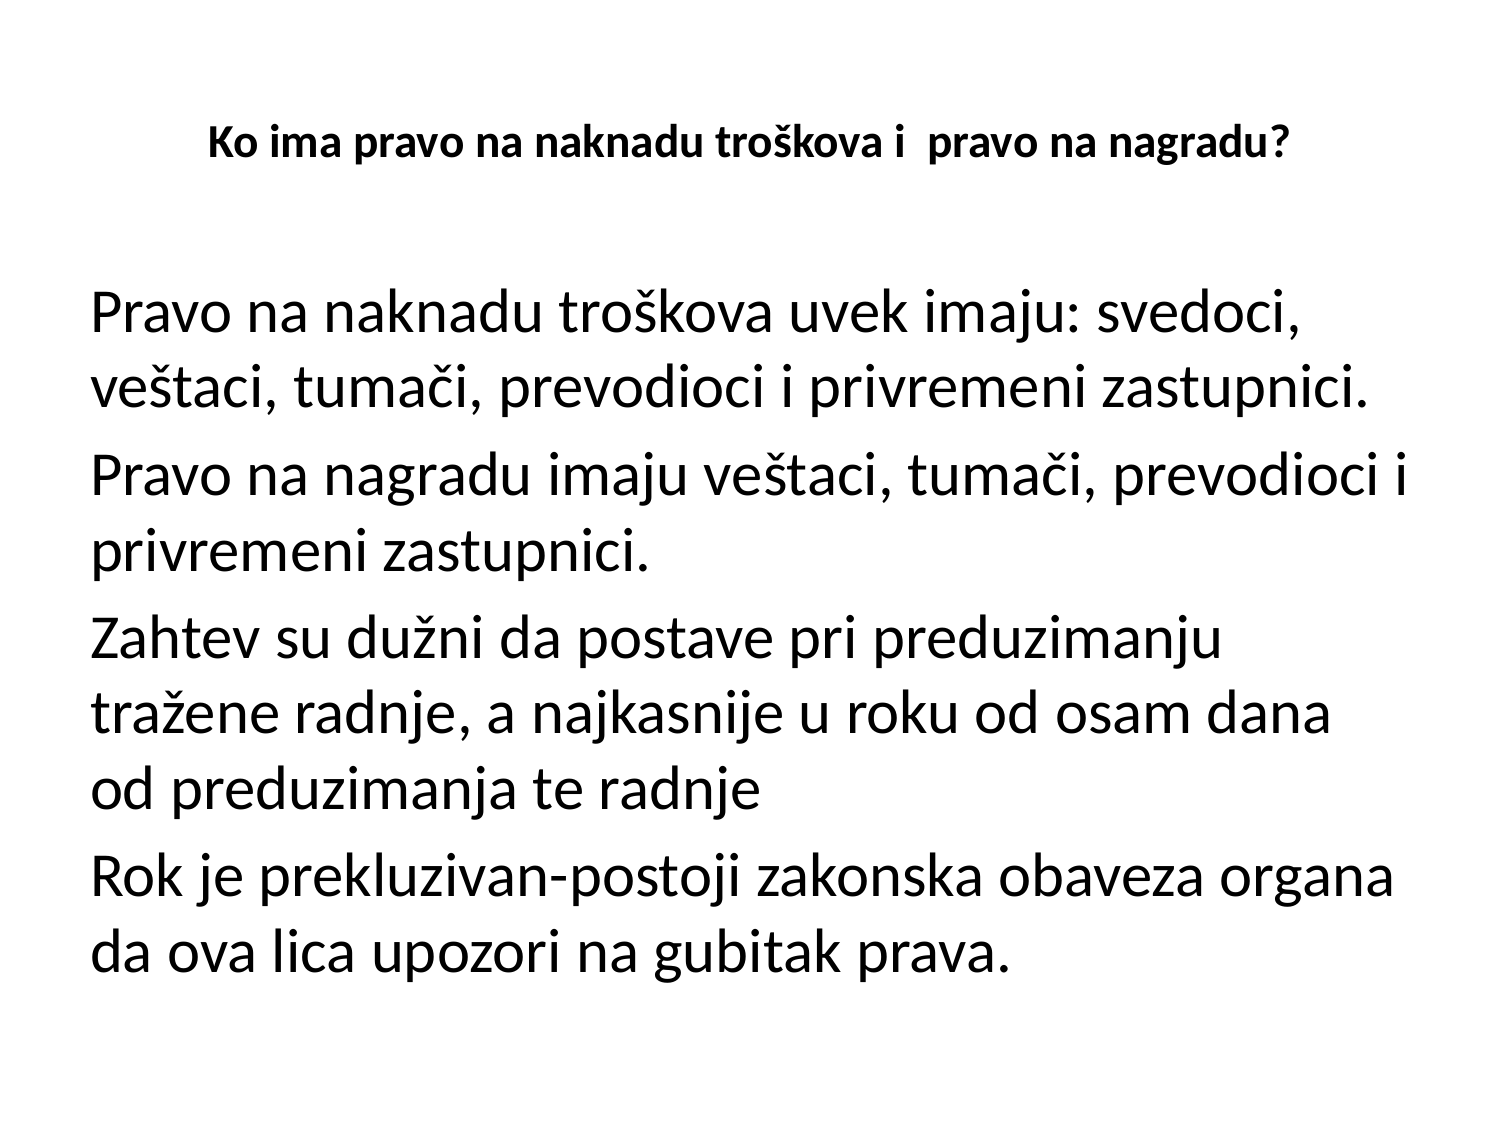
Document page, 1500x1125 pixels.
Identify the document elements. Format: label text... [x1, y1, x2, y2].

list Pravo na naknadu troškova uvek imaju: svedoci, veštaci, tumači, prevodioci i privremeni zastupnici. Pravo na nagradu imaju veštaci, tumači, prevodioci i privremeni zastupnici. Zahtev su dužni da postave pri preduzimanju tražene radnje, a najkasnije u roku od osam dana od preduzimanja te radnje Rok je prekluzivan-postoji zakonska obaveza organa da ova lica upozori na gubitak prava. [75, 262, 1425, 1005]
title Ko ima pravo na naknadu troškova i pravo na nagradu? [75, 45, 1425, 233]
